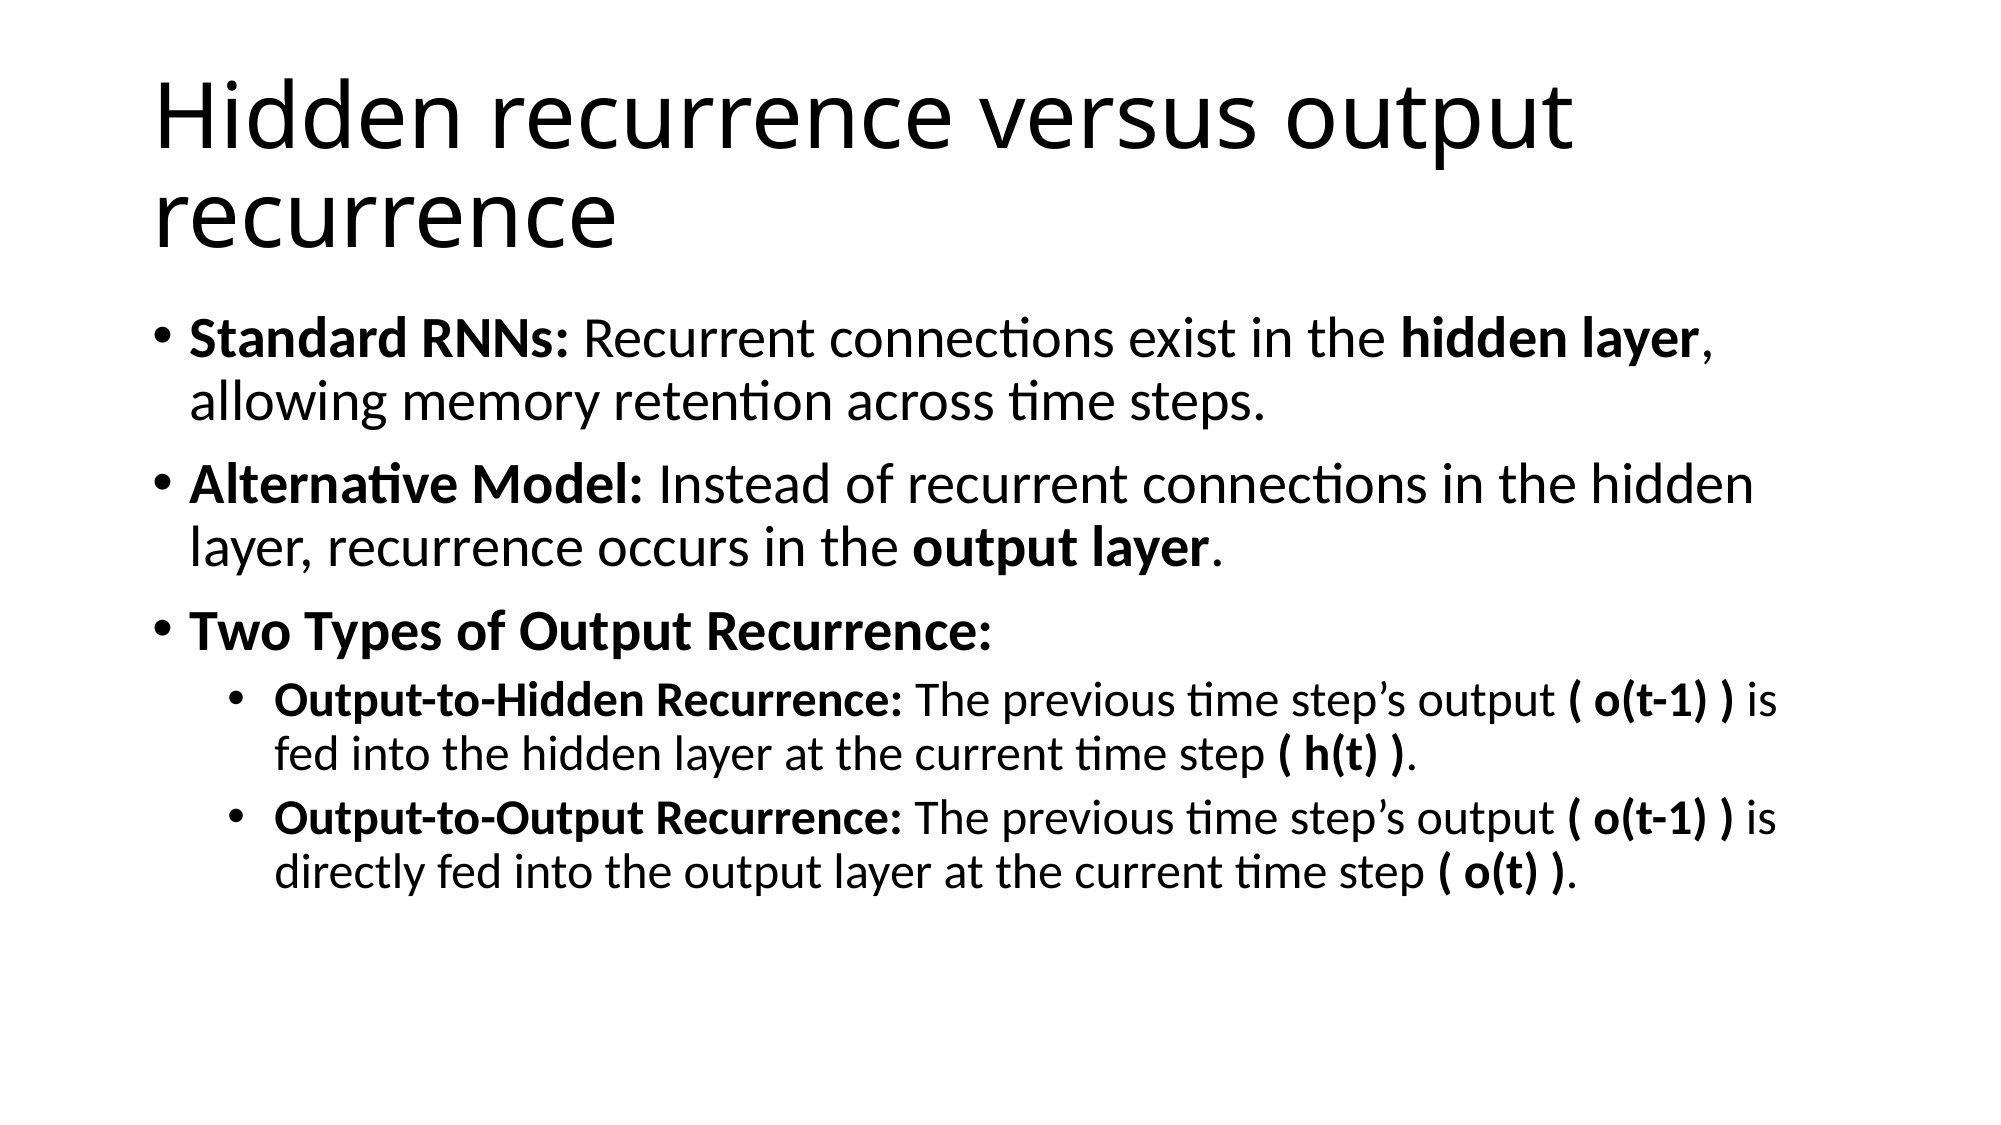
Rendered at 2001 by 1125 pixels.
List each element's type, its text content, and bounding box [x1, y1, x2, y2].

list Standard RNNs: Recurrent connections exist in the hidden layer, allowing memory retention across time steps. Alternative Model: Instead of recurrent connections in the hidden layer, recurrence occurs in the output layer. Two Types of Output Recurrence: Output-to-Hidden Recurrence: The previous time step’s output ( o(t-1) ) is fed into the hidden layer at the current time step ( h(t) ). Output-to-Output Recurrence: The previous time step’s output ( o(t-1) ) is directly fed into the output layer at the current time step ( o(t) ). [137, 299, 1863, 1014]
title Hidden recurrence versus output recurrence [137, 59, 1863, 278]
